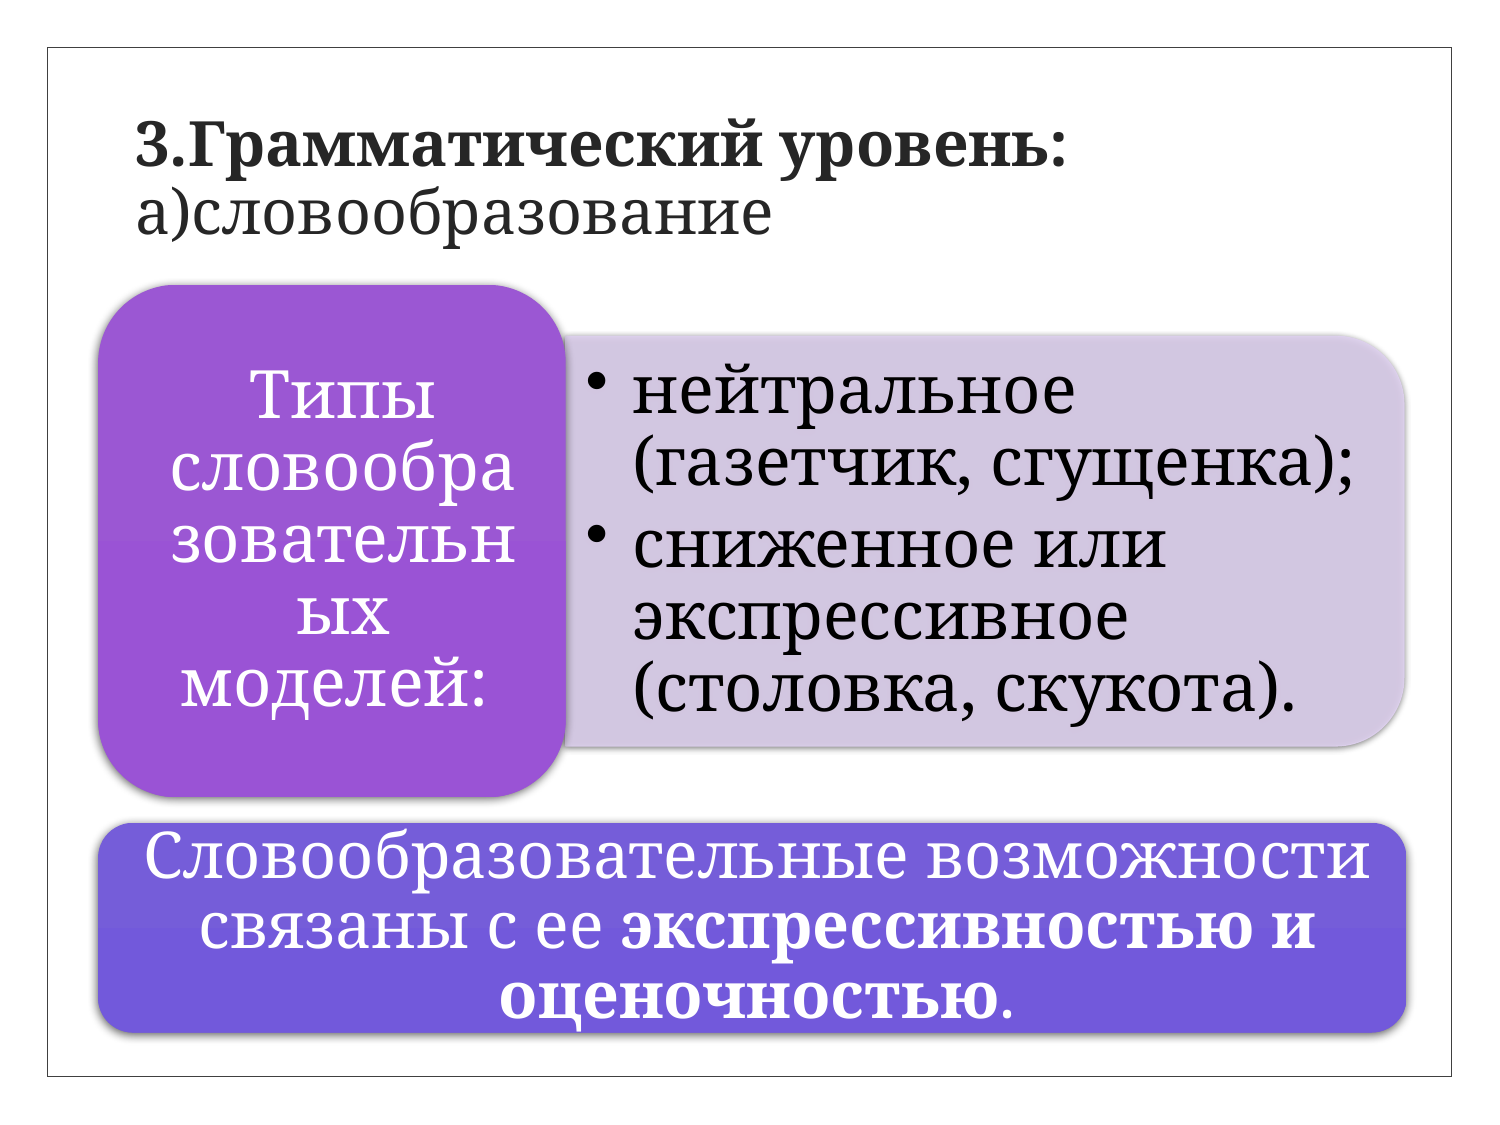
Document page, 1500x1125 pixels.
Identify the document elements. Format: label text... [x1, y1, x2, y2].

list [97, 284, 1408, 1033]
title 3.Грамматический уровень: а)словообразование [120, 105, 1380, 280]
